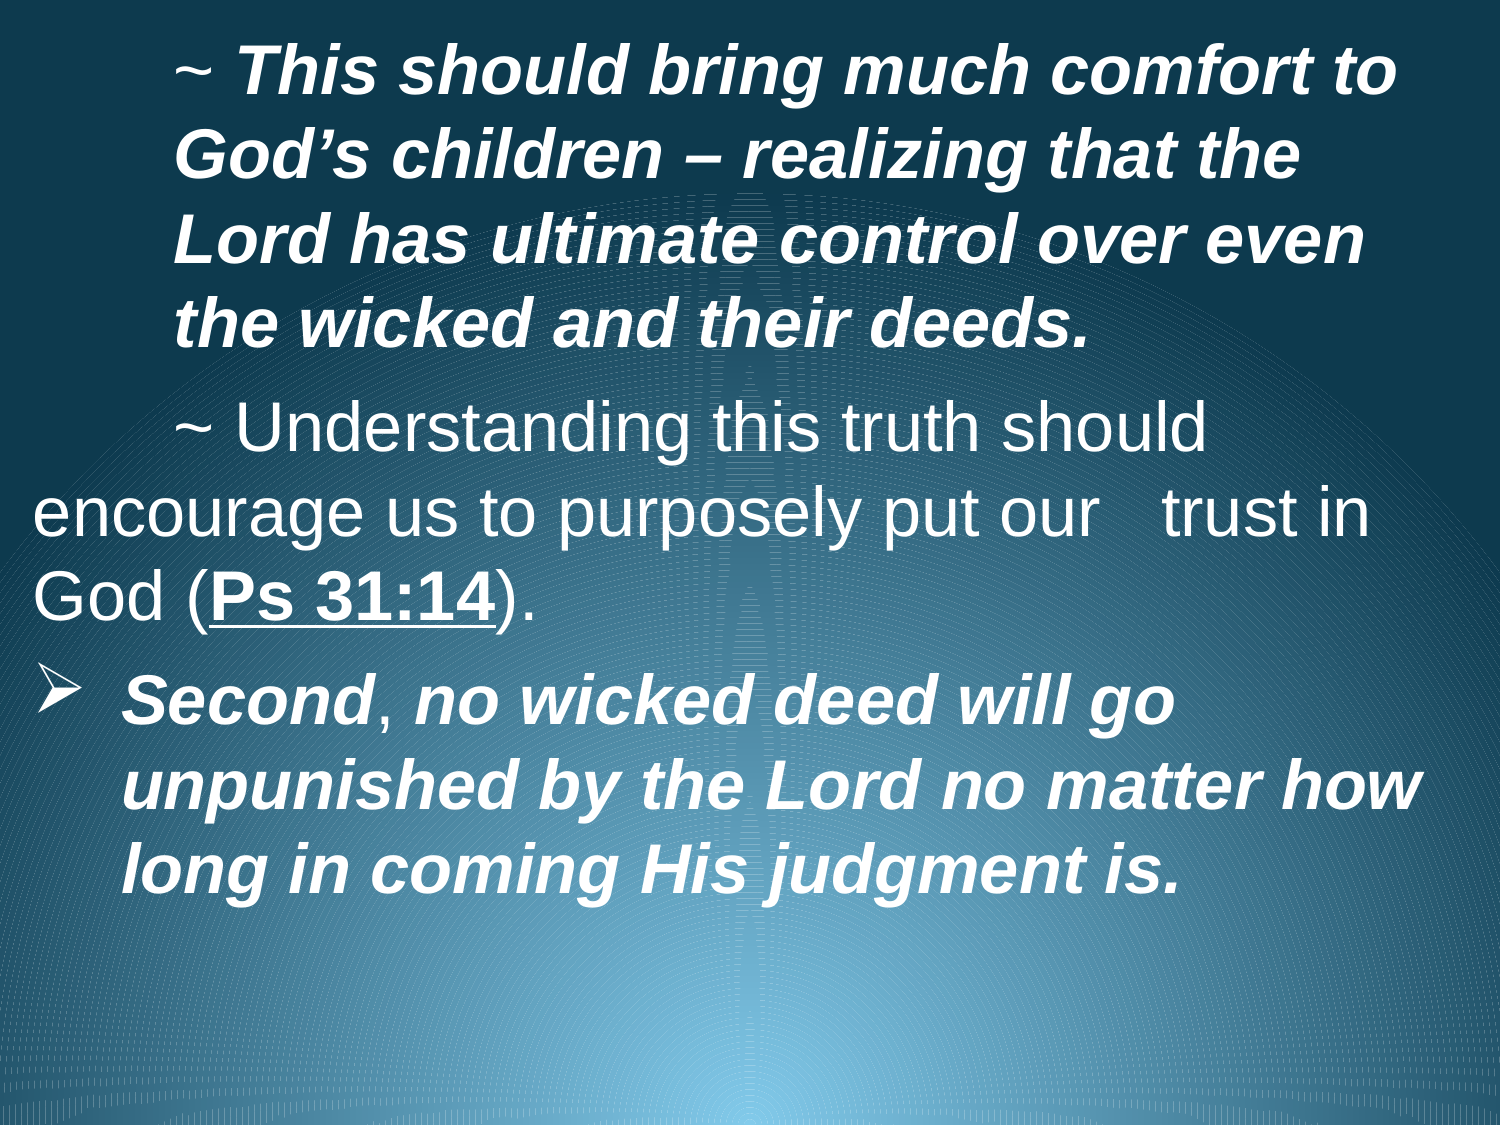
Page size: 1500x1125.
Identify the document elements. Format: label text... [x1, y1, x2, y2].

subtitle ~ This should bring much comfort to God’s children – realizing that the Lord has ultimate control over even the wicked and their deeds. ~ Understanding this truth should encourage us to purposely put our trust in God (Ps 31:14). Second, no wicked deed will go unpunished by the Lord no matter how long in coming His judgment is. [18, 16, 1482, 1109]
